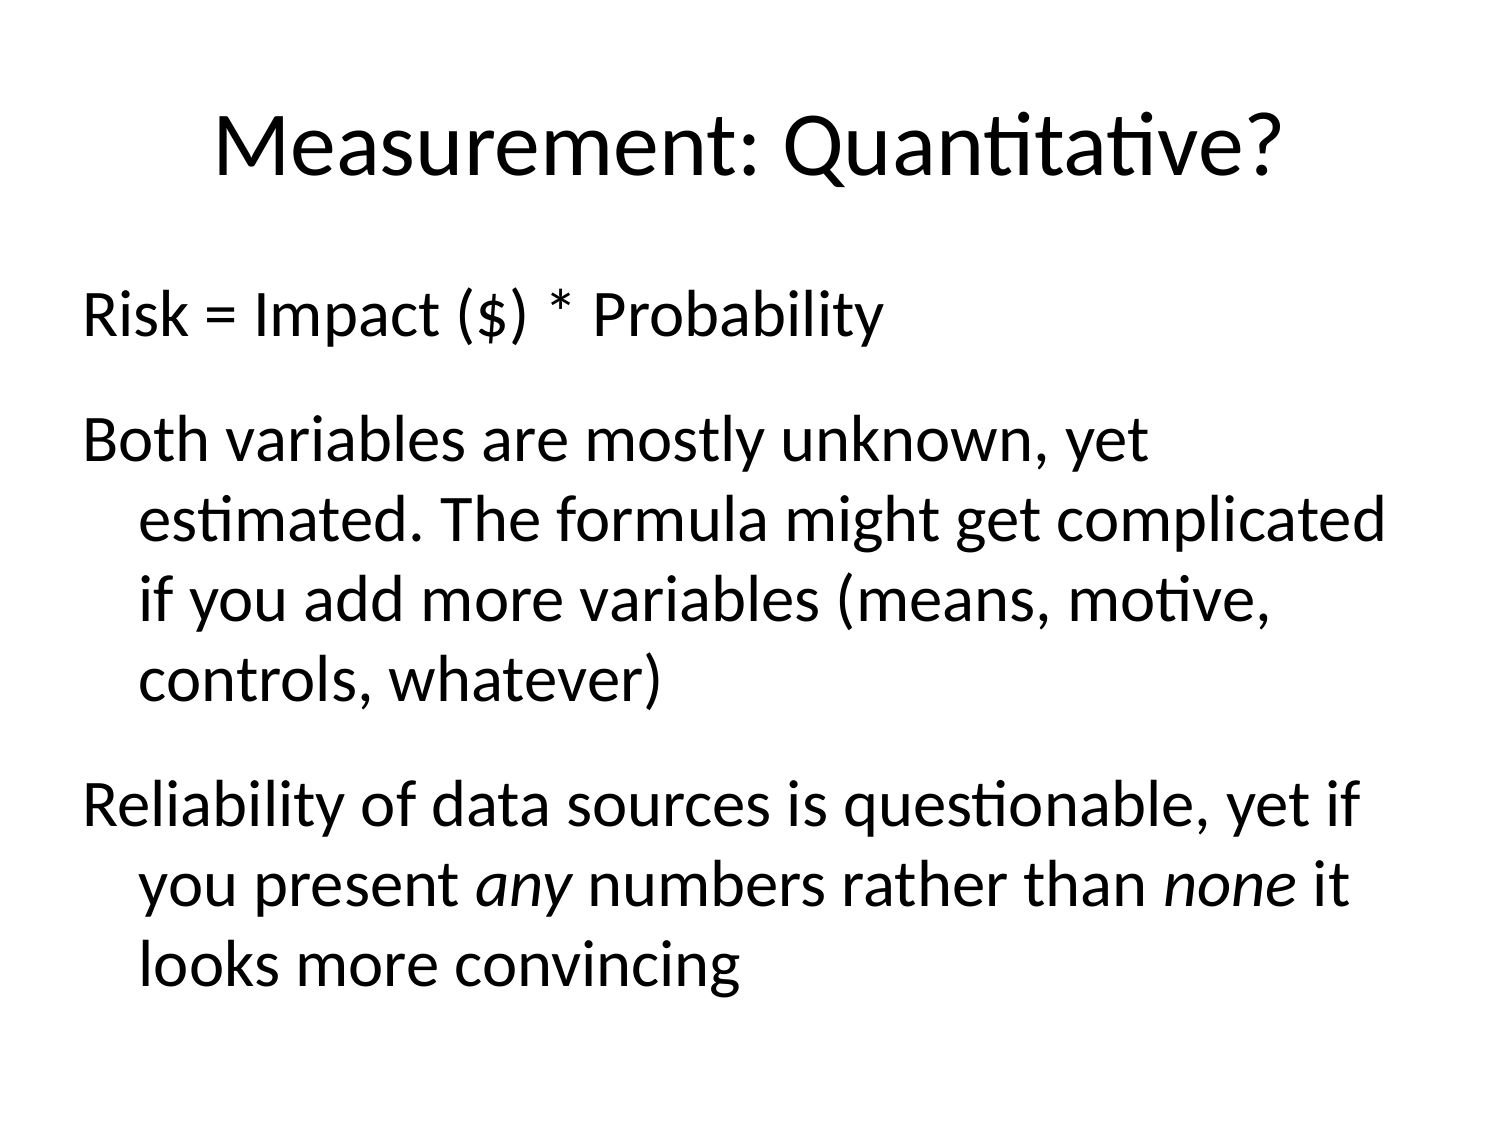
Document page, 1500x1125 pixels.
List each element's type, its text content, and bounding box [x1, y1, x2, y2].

text_box Risk = Impact ($) * Probability Both variables are mostly unknown, yet estimated. The formula might get complicated if you add more variables (means, motive, controls, whatever) Reliability of data sources is questionable, yet if you present any numbers rather than none it looks more convincing [75, 262, 1425, 1007]
text_box Measurement: Quantitative? [75, 76, 1425, 201]
